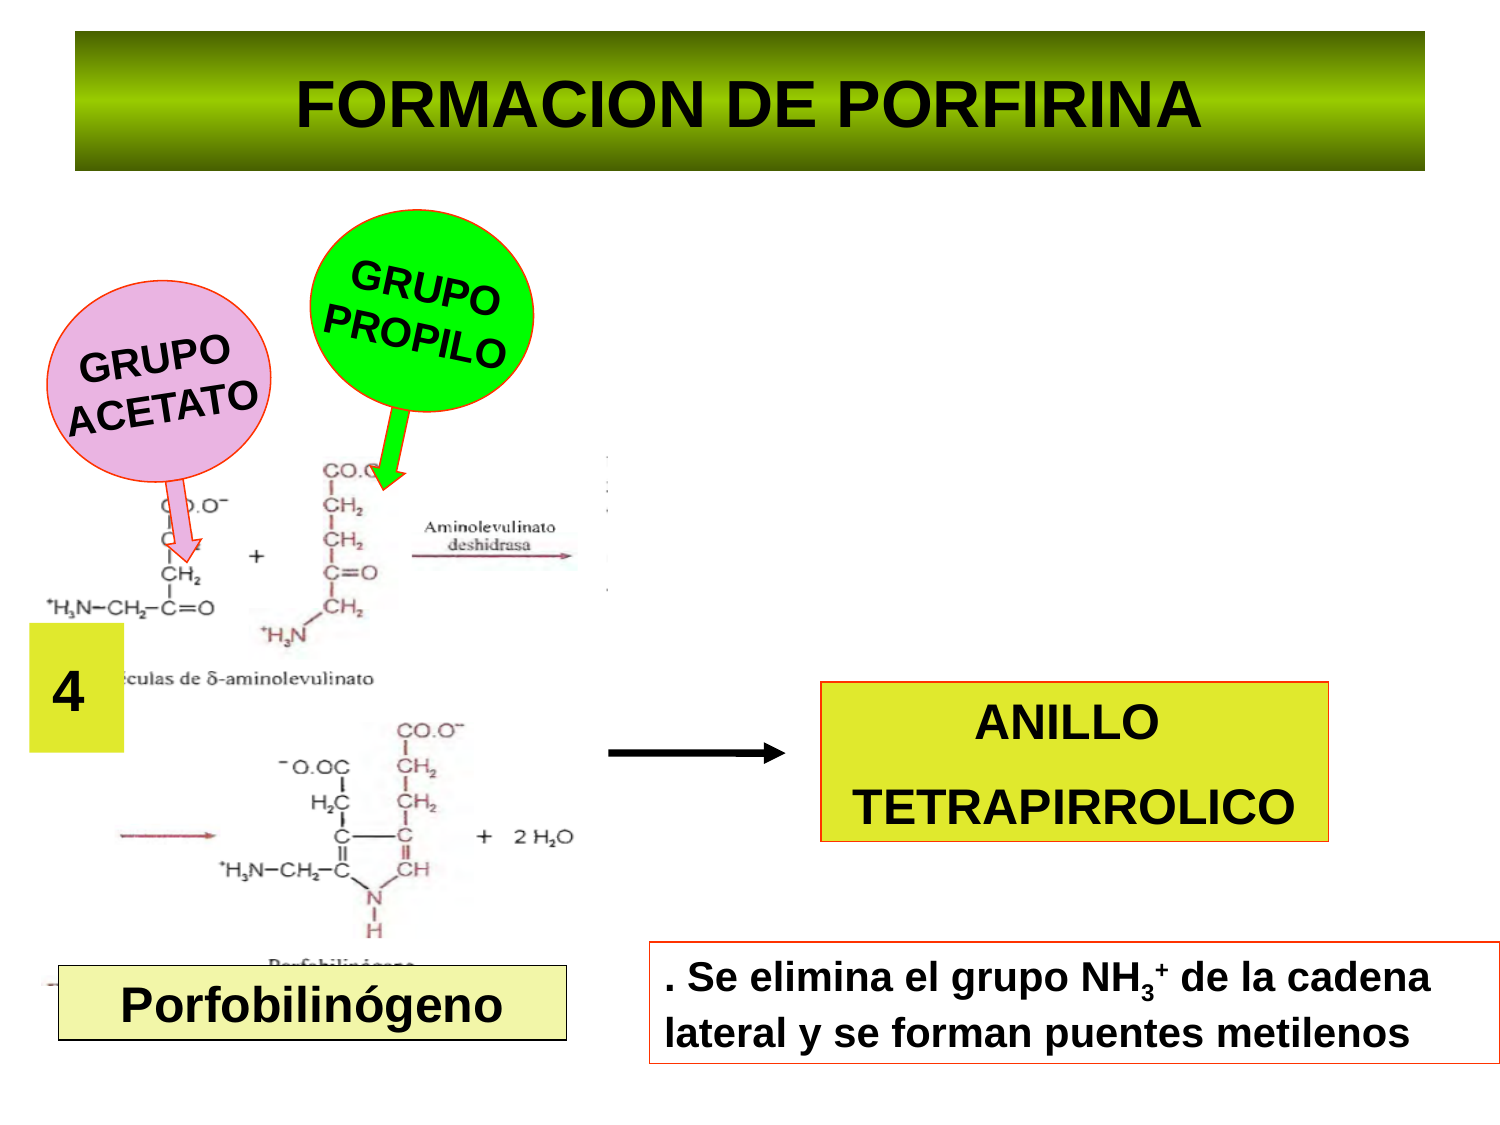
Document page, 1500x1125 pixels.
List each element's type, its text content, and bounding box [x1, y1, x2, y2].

text_box ANILLO TETRAPIRROLICO [820, 682, 1329, 842]
text_box . Se elimina el grupo NH3+ de la cadena lateral y se forman puentes metilenos [649, 941, 1500, 1064]
text_box 4 [29, 622, 35, 753]
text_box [300, 209, 526, 494]
title FORMACION DE PORFIRINA [74, 30, 1426, 171]
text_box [52, 280, 278, 565]
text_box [40, 445, 608, 1043]
text_box [613, 746, 786, 760]
